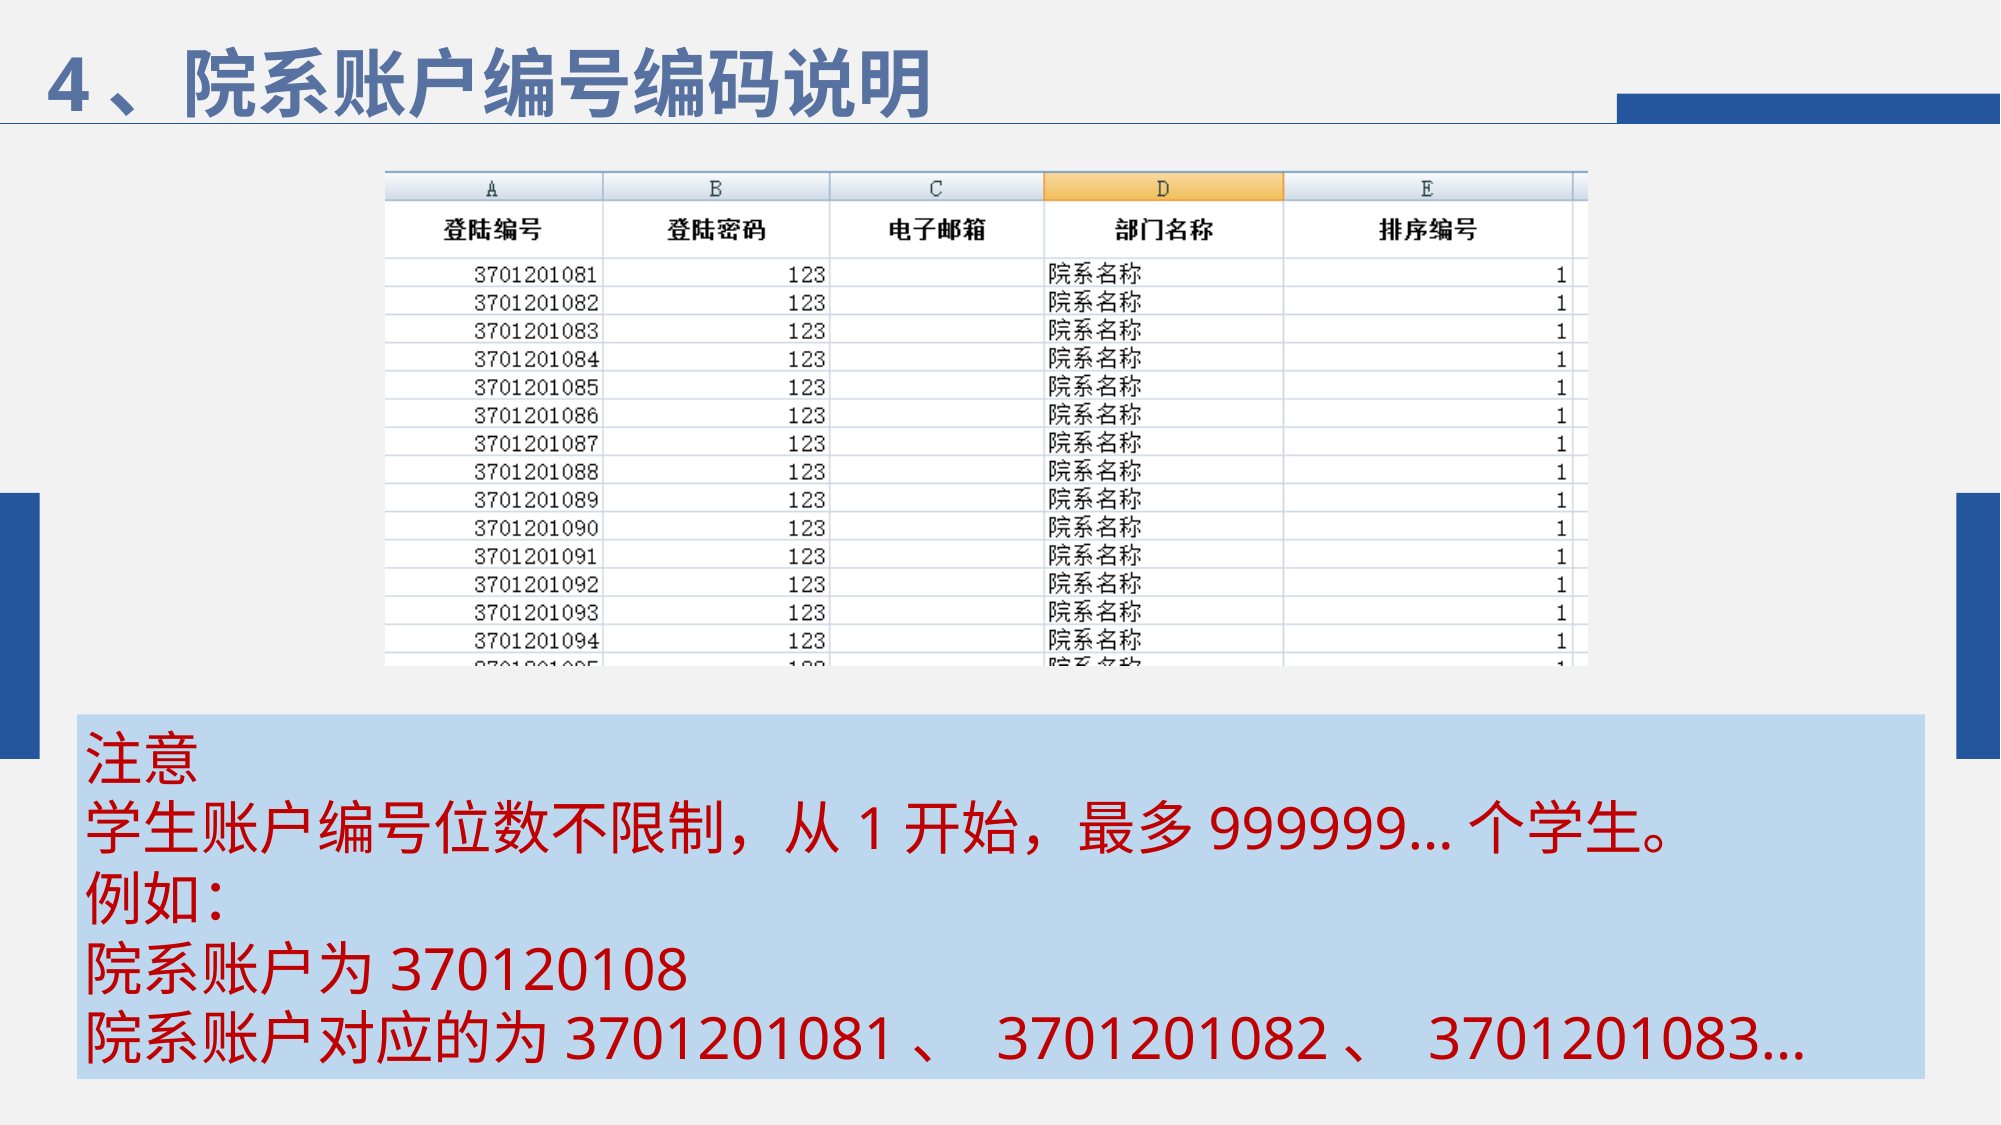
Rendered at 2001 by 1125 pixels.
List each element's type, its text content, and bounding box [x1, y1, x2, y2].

text_box [0, 492, 40, 759]
text_box 注意 学生账户编号位数不限制，从1开始，最多999999…个学生。 例如： 院系账户为370120108 院系账户对应的为3701201081、 3701201082、 3701201083… [77, 714, 1925, 1079]
text_box [1956, 492, 2000, 759]
text_box 4、院系账户编号编码说明 [39, 29, 1957, 325]
picture [385, 170, 1588, 666]
